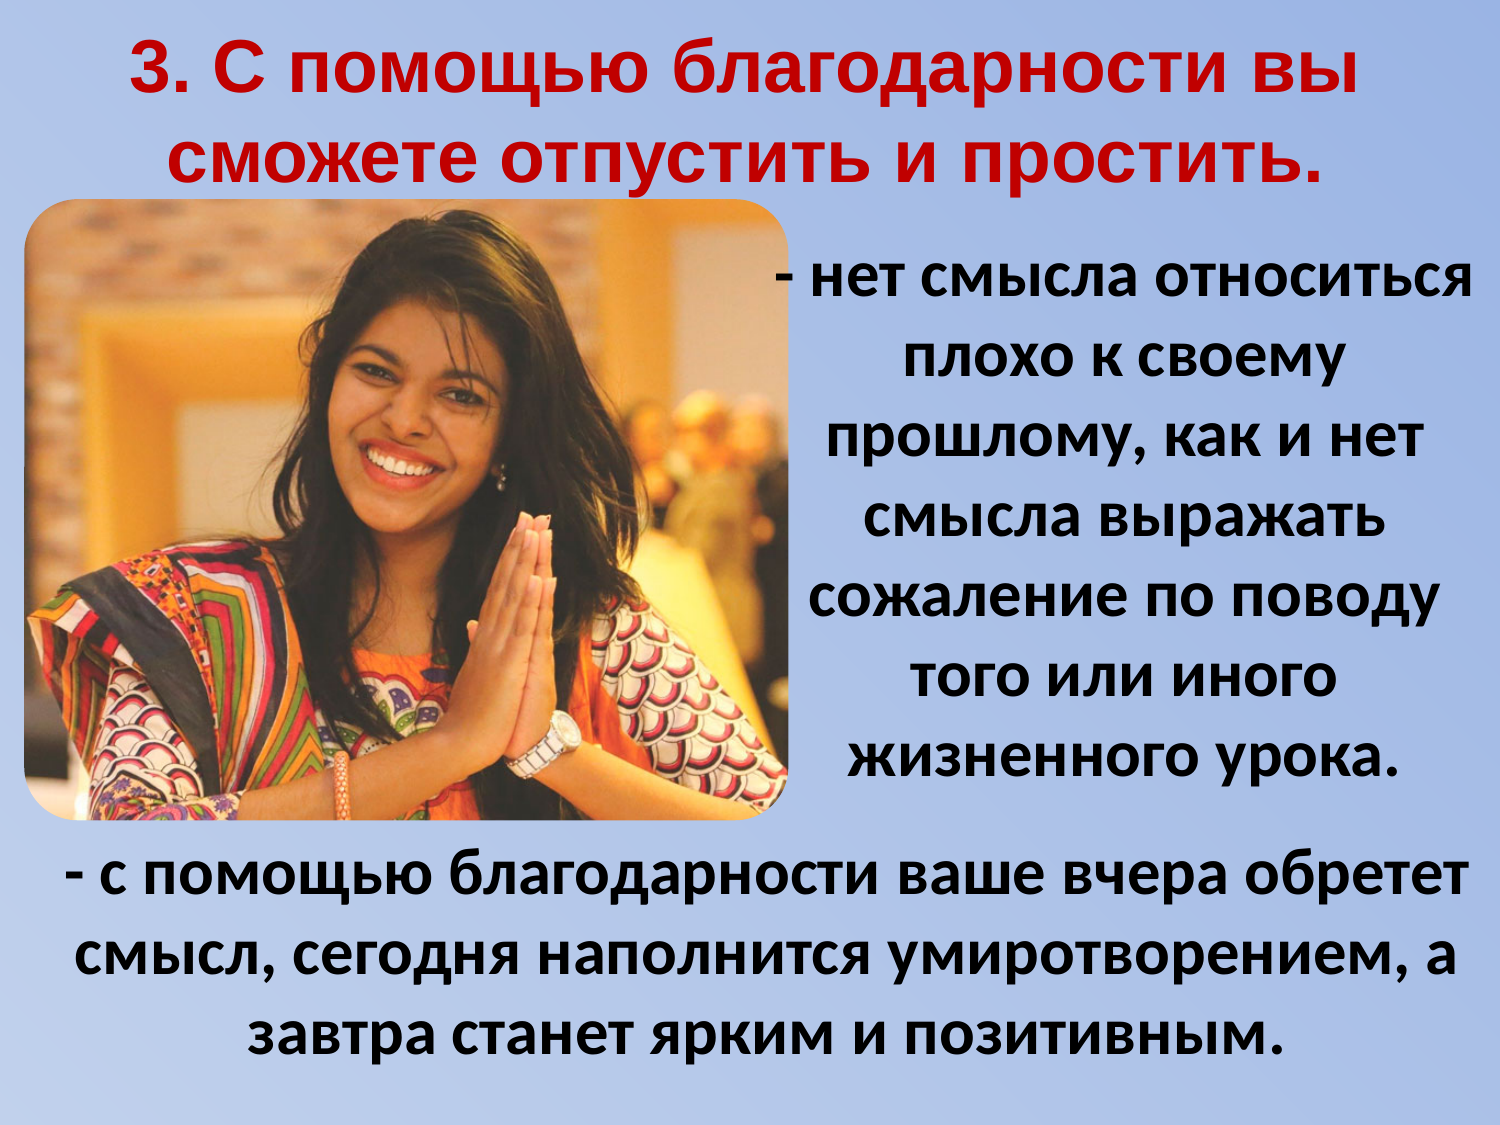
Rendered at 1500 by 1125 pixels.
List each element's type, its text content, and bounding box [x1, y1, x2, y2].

text_box - с помощью благодарности ваше вчера обретет смысл, сегодня наполнится умиротворением, а завтра станет ярким и позитивным. [35, 820, 1500, 1075]
text_box - нет смысла относиться плохо к своему прошлому, как и нет смысла выражать сожаление по поводу того или иного жизненного урока. [794, 222, 1500, 798]
picture [24, 198, 789, 821]
title 3. С помощью благодарности вы сможете отпустить и простить. [70, 58, 1421, 222]
